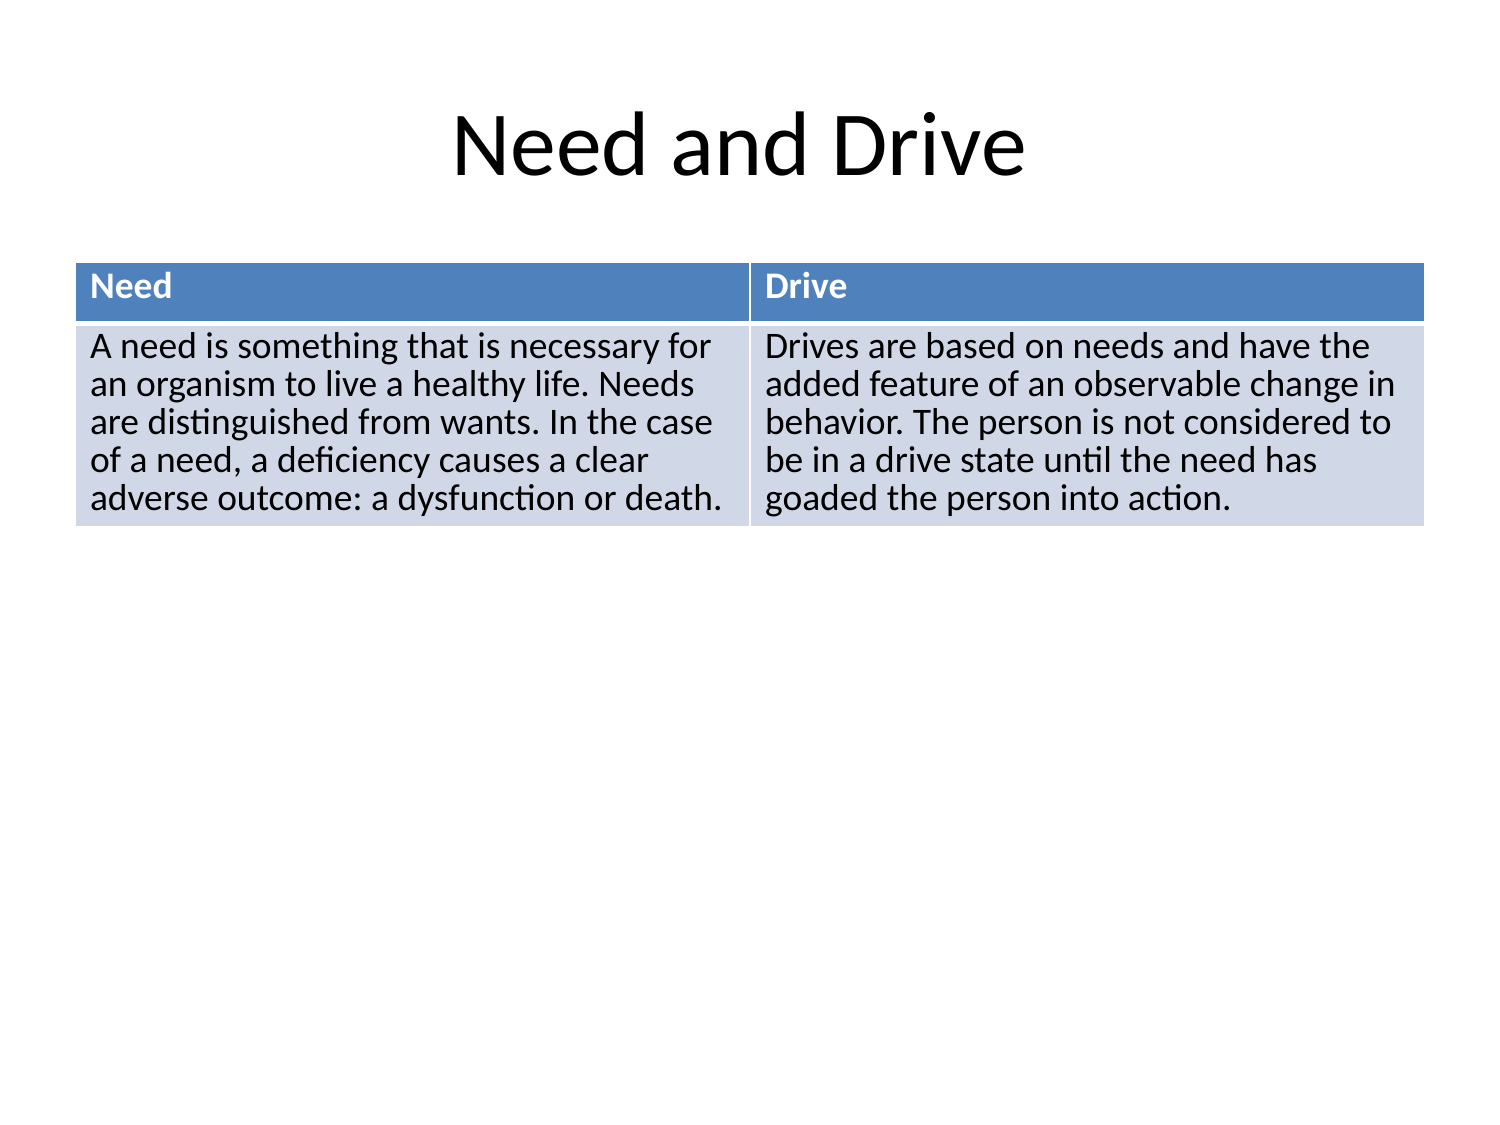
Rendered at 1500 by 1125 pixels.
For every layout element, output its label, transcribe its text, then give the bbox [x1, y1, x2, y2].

table_header Need [76, 263, 749, 321]
table_cell A need is something that is necessary for an organism to live a healthy life. Needs are distinguished from wants. In the case of a need, a deficiency causes a clear adverse outcome: a dysfunction or death. [76, 326, 749, 526]
table_header Drive [751, 263, 1424, 321]
title Need and Drive [75, 45, 1425, 233]
table_cell Drives are based on needs and have the added feature of an observable change in behavior. The person is not considered to be in a drive state until the need has goaded the person into action. [751, 326, 1424, 526]
